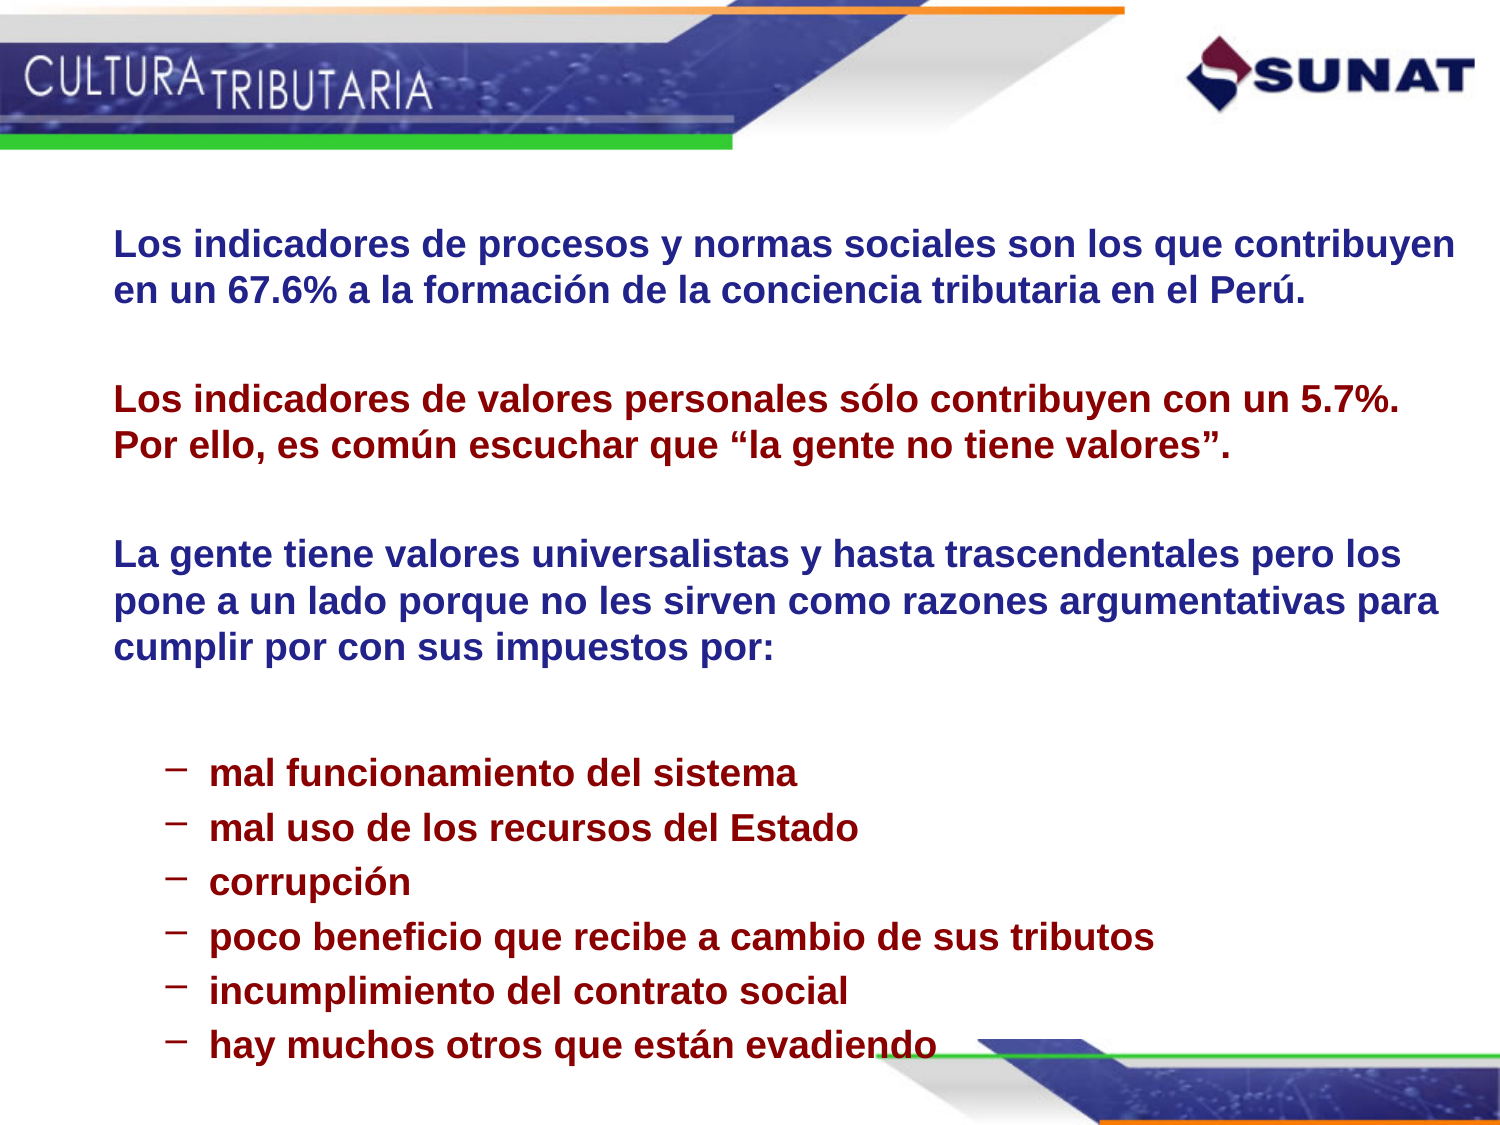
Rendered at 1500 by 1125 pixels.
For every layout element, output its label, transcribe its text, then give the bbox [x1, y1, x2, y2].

list Los indicadores de procesos y normas sociales son los que contribuyen en un 67.6% a la formación de la conciencia tributaria en el Perú. Los indicadores de valores personales sólo contribuyen con un 5.7%. Por ello, es común escuchar que “la gente no tiene valores”. La gente tiene valores universalistas y hasta trascendentales pero los pone a un lado porque no les sirven como razones argumentativas para cumplir por con sus impuestos por: mal funcionamiento del sistema mal uso de los recursos del Estado corrupción poco beneficio que recibe a cambio de sus tributos incumplimiento del contrato social hay muchos otros que están evadiendo [82, 210, 1471, 1094]
picture [875, 1039, 1500, 1125]
picture [0, 0, 1500, 235]
